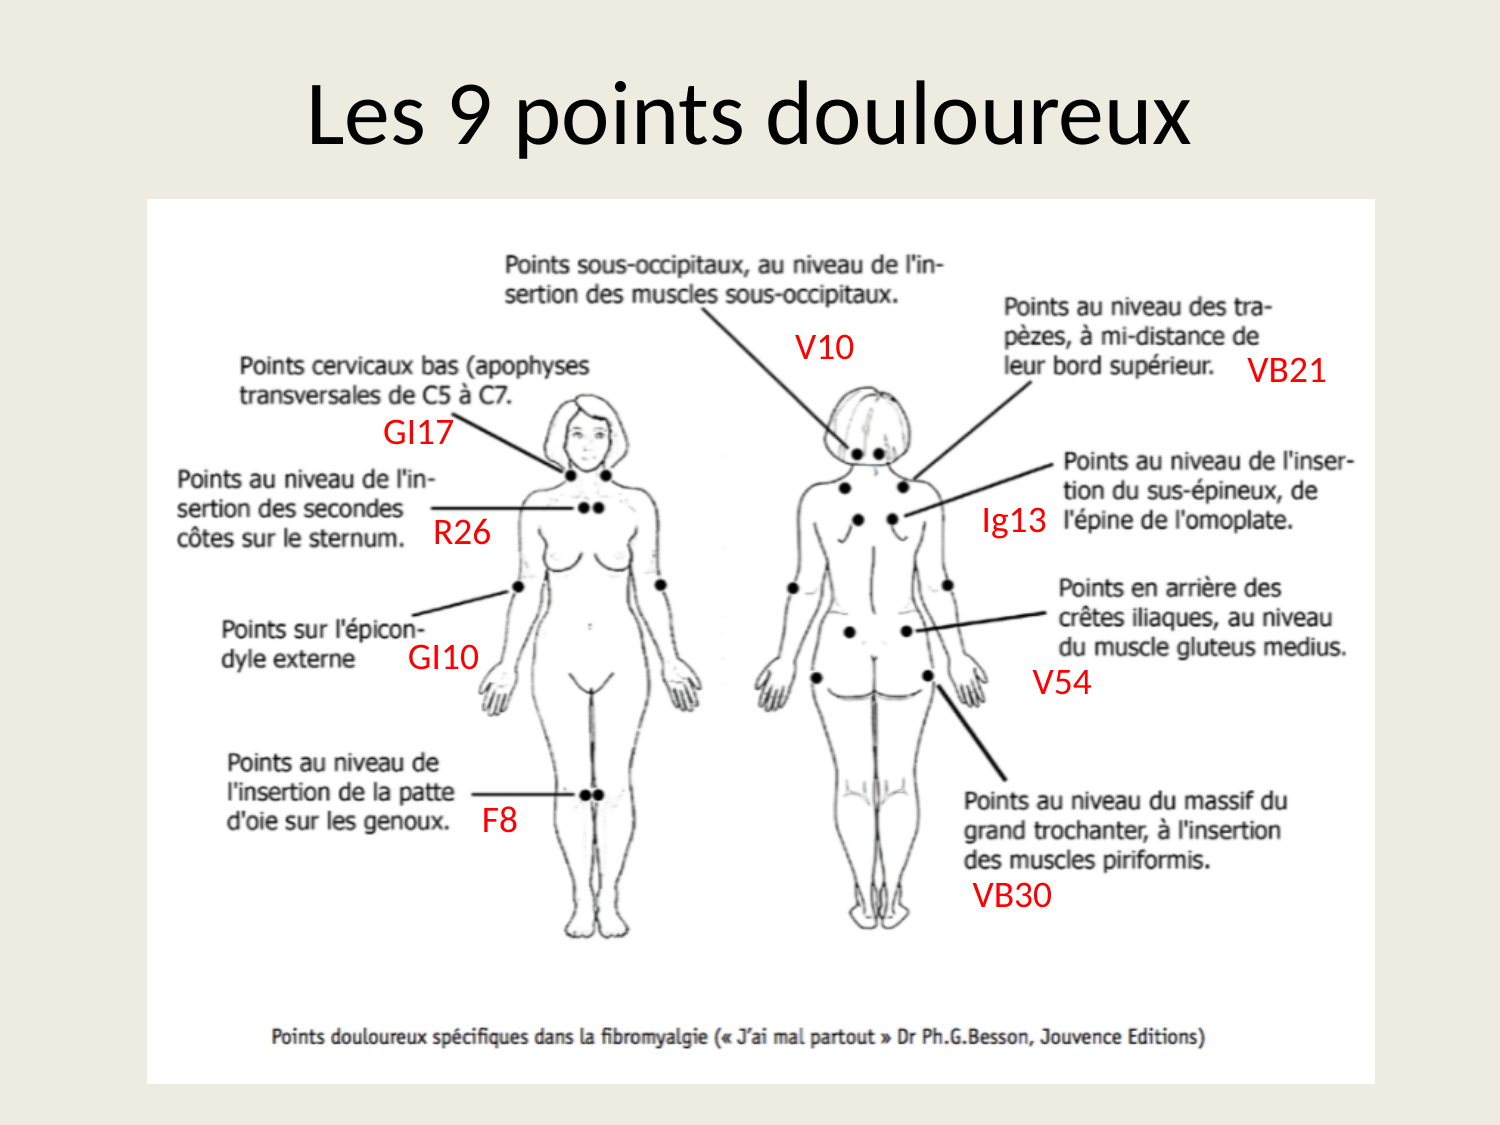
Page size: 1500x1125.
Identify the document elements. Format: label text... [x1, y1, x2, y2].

title Les 9 points douloureux [75, 45, 1425, 233]
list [147, 199, 1376, 1085]
